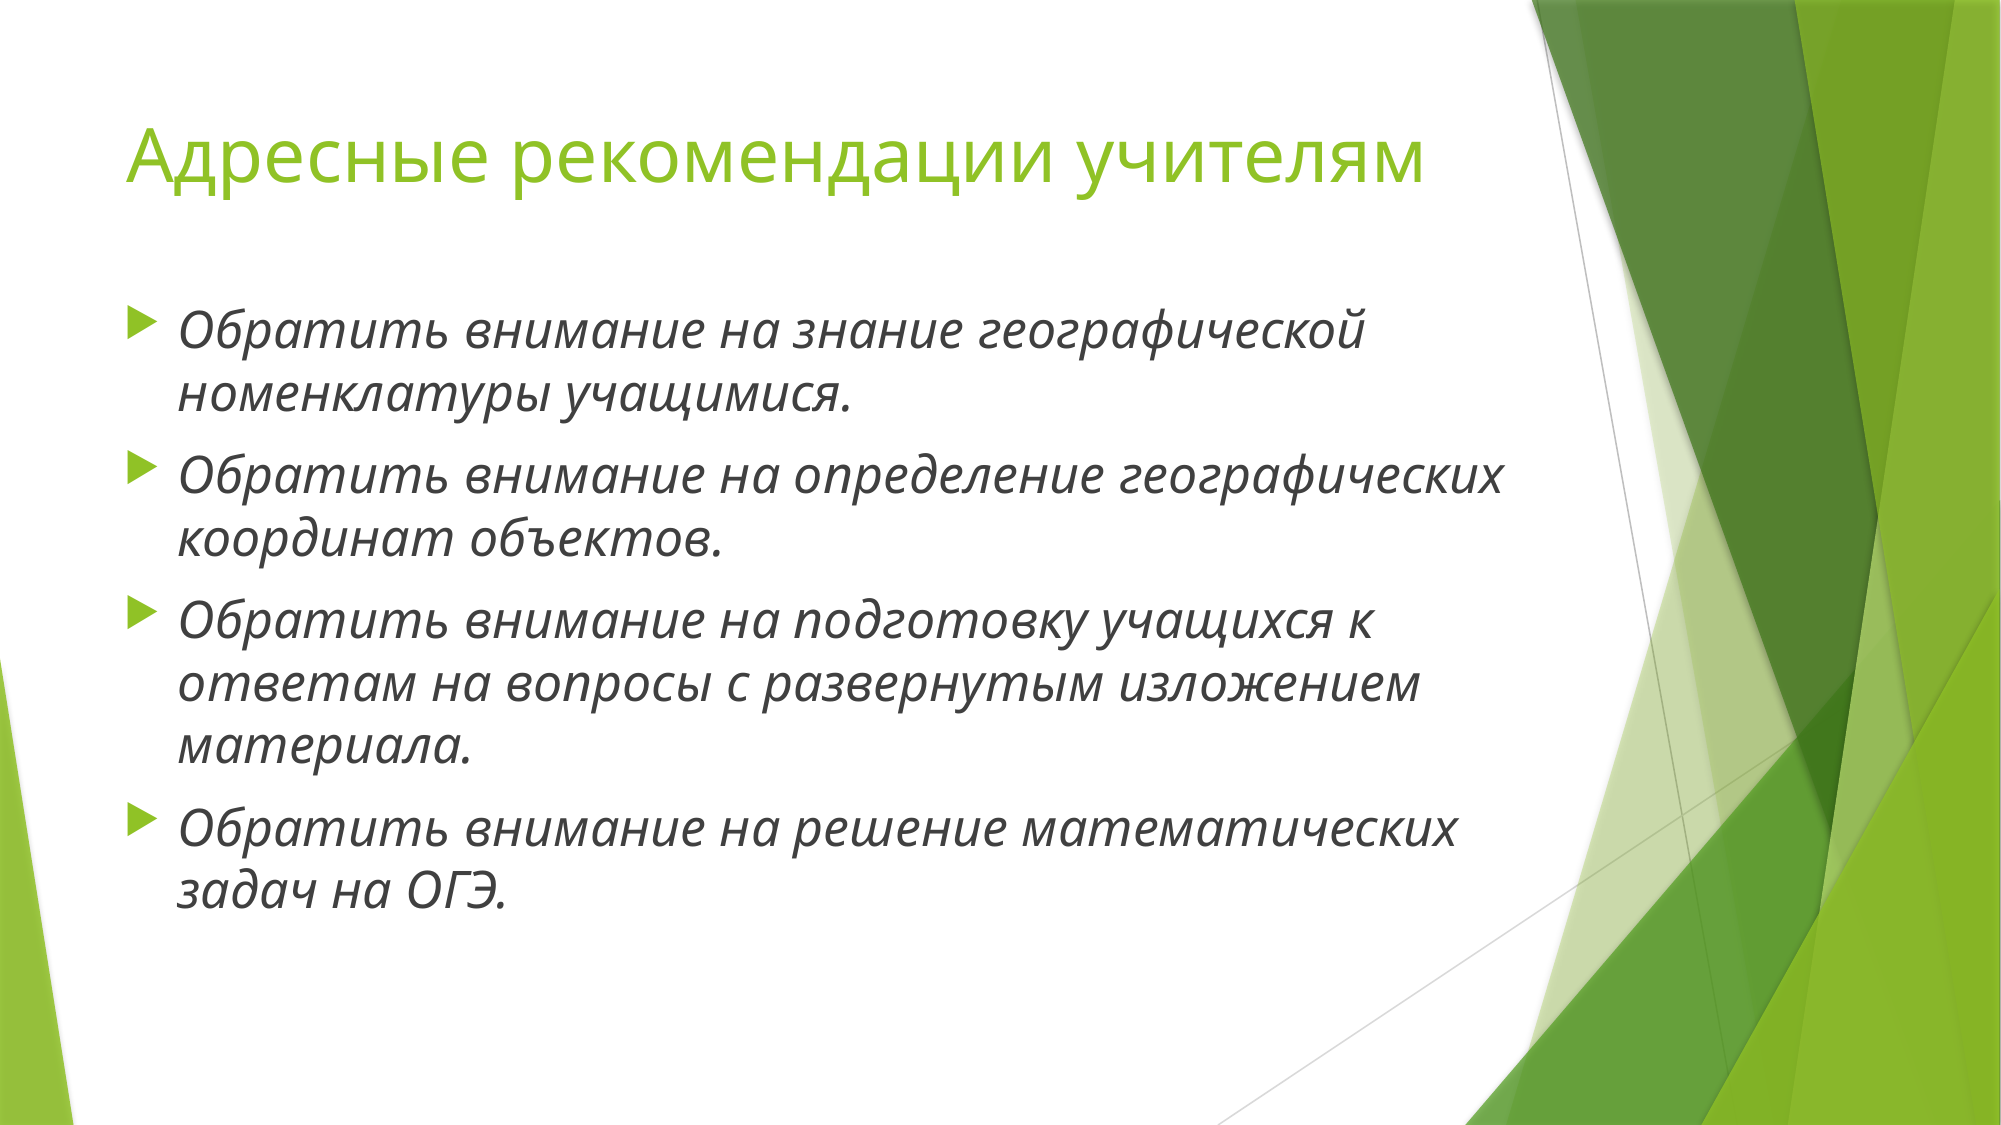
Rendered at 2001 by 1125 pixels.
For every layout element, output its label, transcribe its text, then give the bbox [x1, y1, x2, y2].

list Обратить внимание на знание географической номенклатуры учащимися. Обратить внимание на определение географических координат объектов. Обратить внимание на подготовку учащихся к ответам на вопросы с развернутым изложением материала. Обратить внимание на решение математических задач на ОГЭ. [109, 289, 1544, 933]
title Адресные рекомендации учителям [111, 99, 1522, 289]
